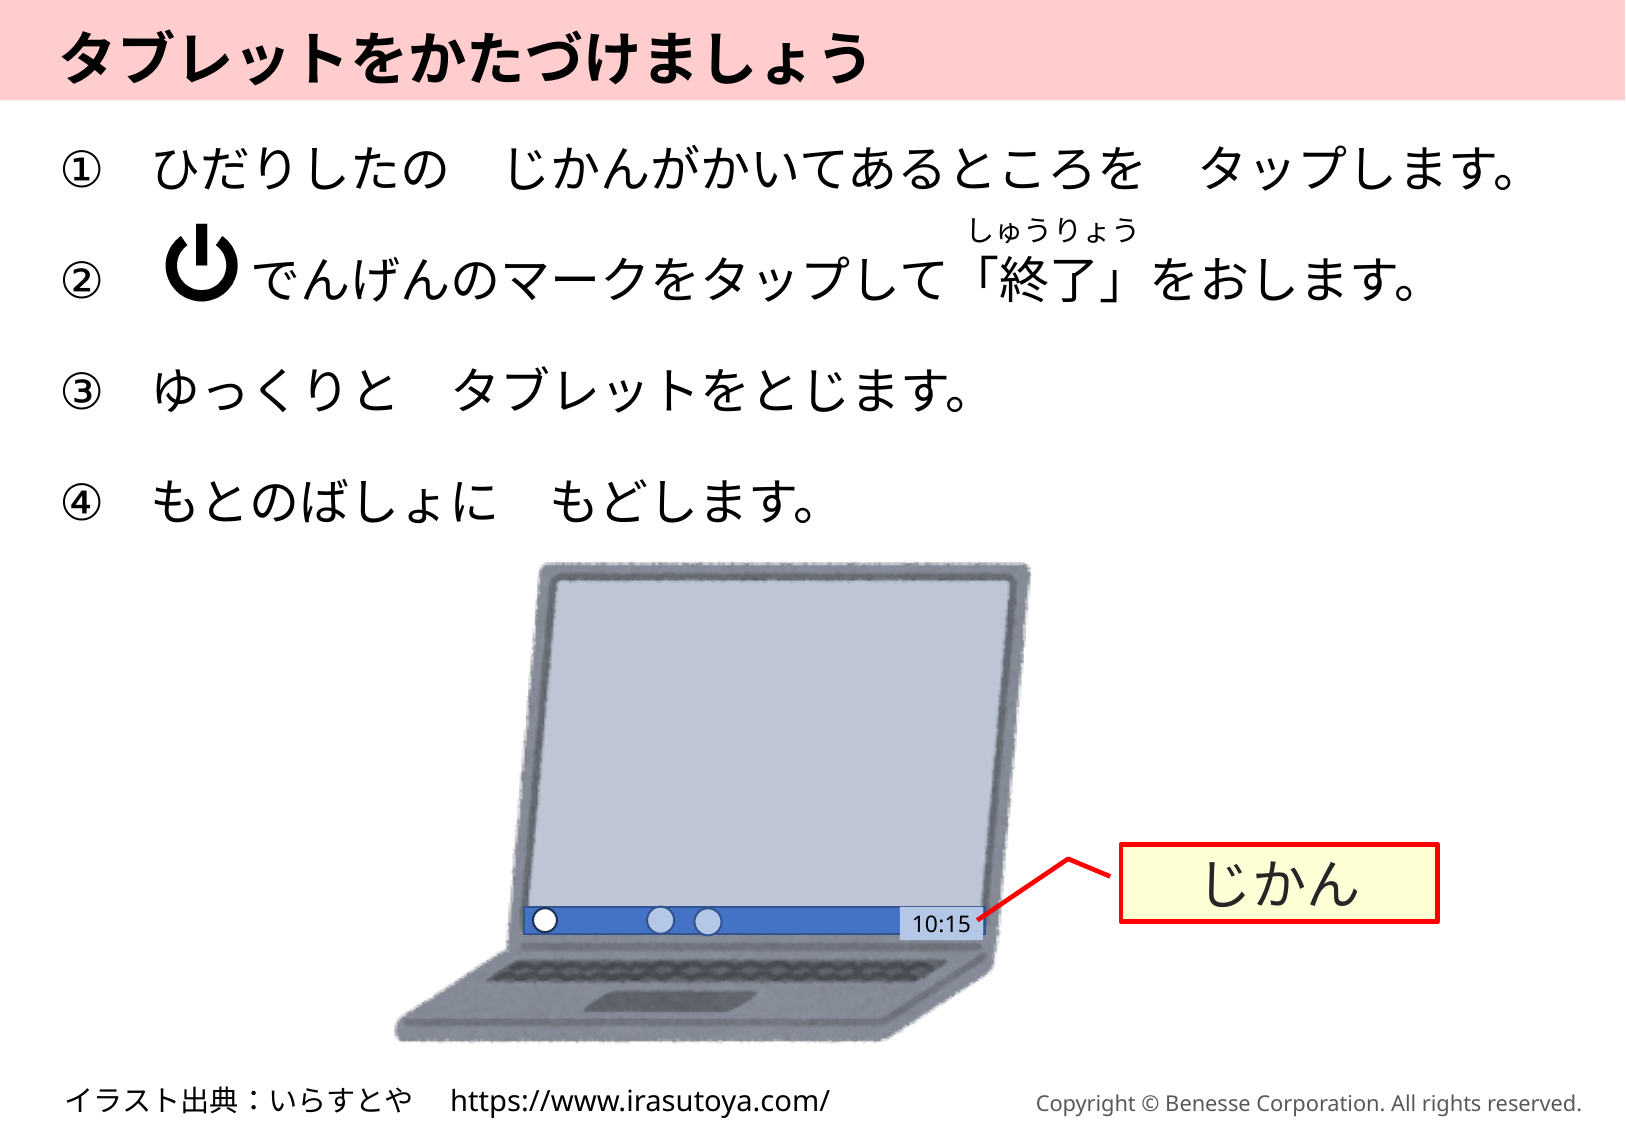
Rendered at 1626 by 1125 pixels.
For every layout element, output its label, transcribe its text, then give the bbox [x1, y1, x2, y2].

text_box しゅうりょう [950, 204, 1159, 255]
list ひだりしたの じかんがかいてあるところを タップします。 でんげんのマークをタップして「終了」をおします。 ゆっくりと タブレットをとじます。 もとのばしょに もどします。 [44, 100, 1613, 585]
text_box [378, 550, 1046, 1057]
text_box イラスト出典：いらすとや https://www.irasutoya.com/ [37, 1074, 858, 1125]
title タブレットをかたづけましょう [0, 0, 1625, 101]
text_box じかん [1120, 844, 1438, 922]
picture [156, 217, 247, 308]
